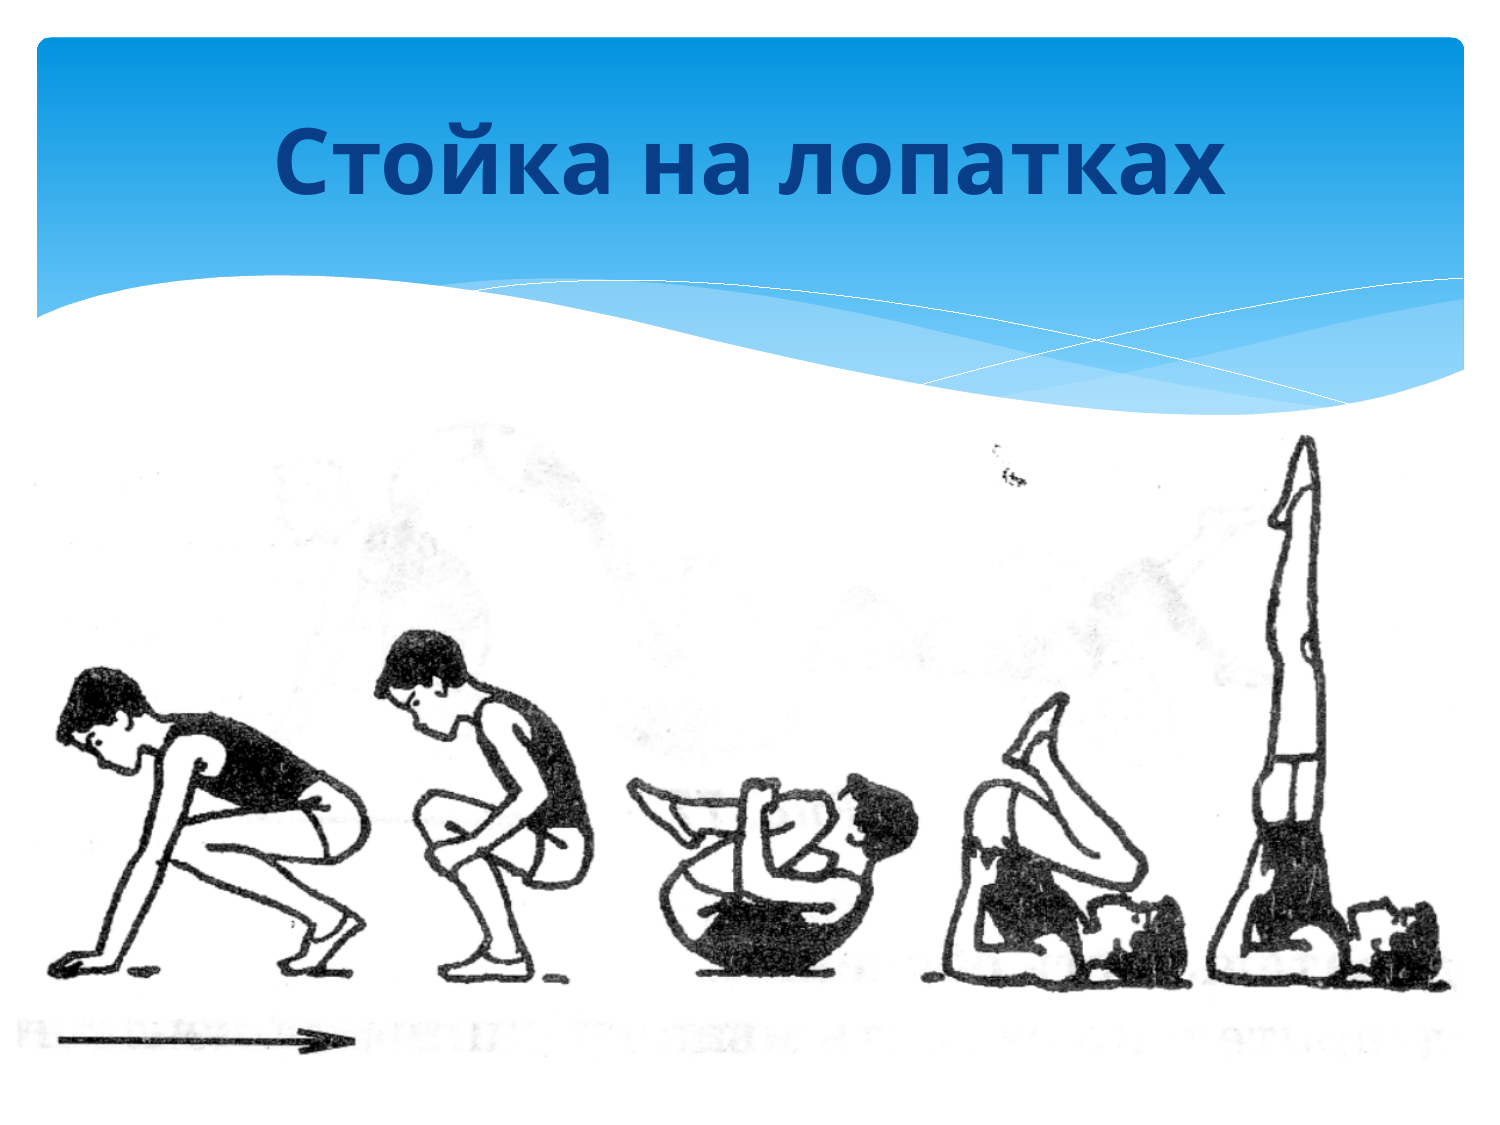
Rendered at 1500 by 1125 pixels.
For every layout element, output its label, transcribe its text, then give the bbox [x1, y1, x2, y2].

picture [17, 421, 1460, 1063]
title Стойка на лопатках [74, 55, 1426, 262]
